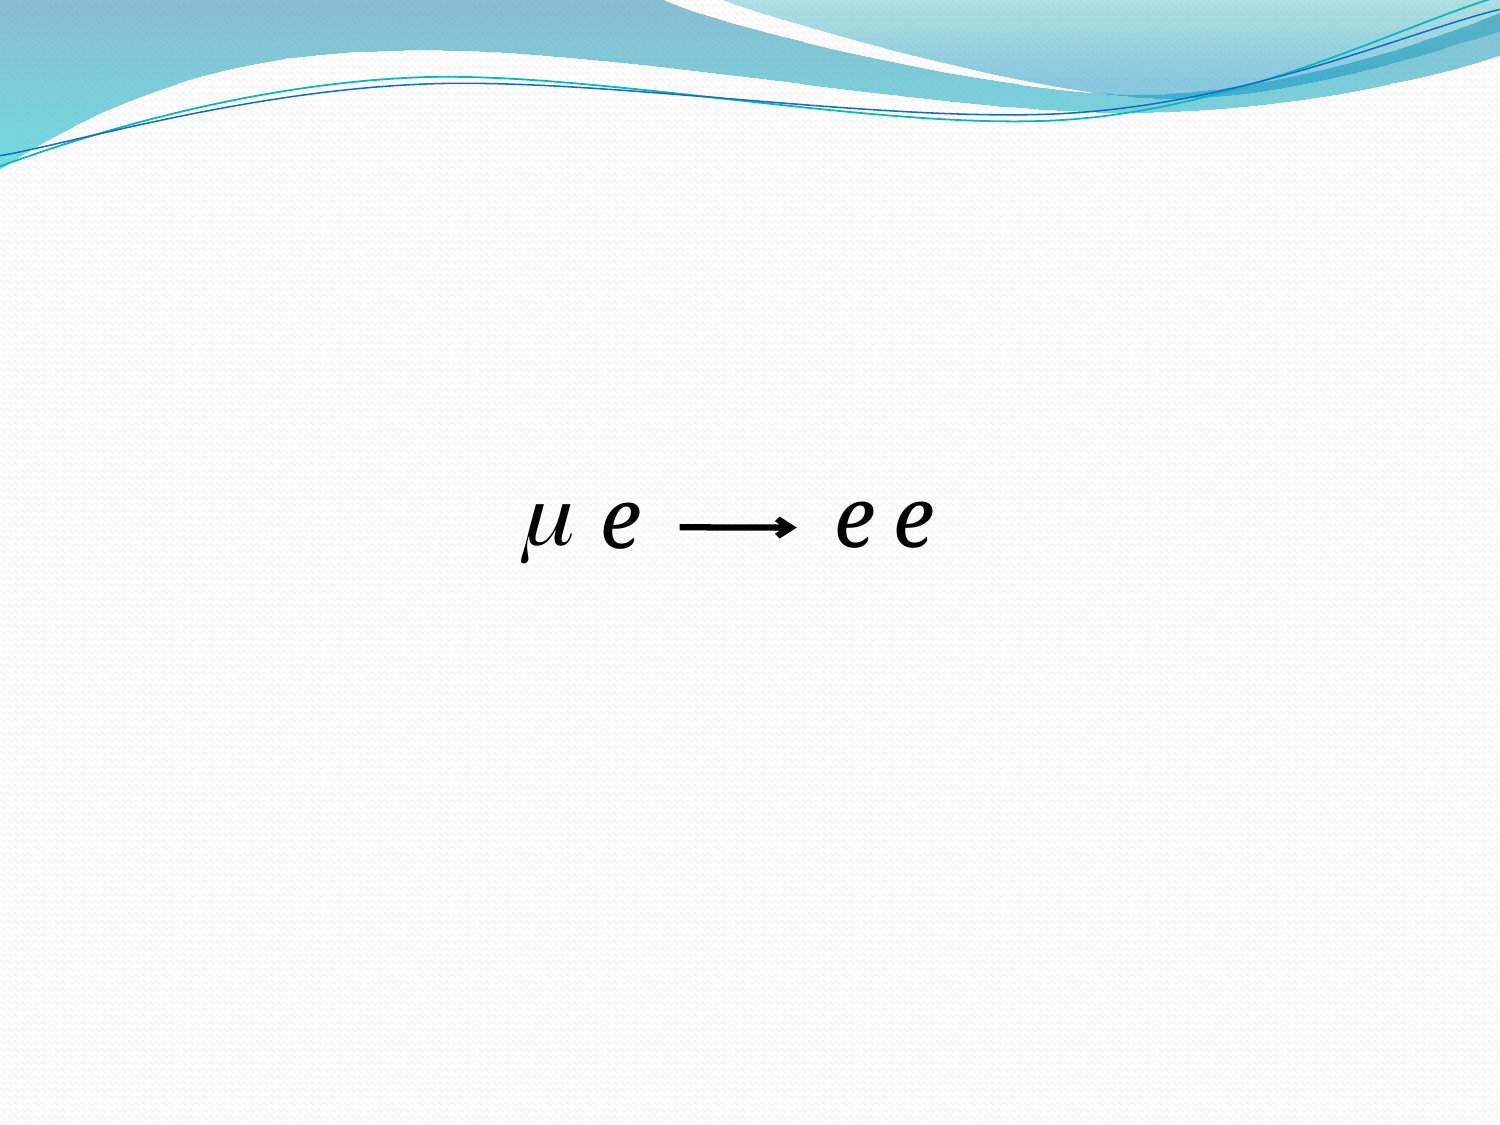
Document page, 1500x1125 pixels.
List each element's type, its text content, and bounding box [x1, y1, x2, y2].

text_box e [585, 458, 715, 573]
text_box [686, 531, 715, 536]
text_box [675, 527, 715, 543]
text_box e [820, 457, 878, 572]
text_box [682, 531, 715, 538]
text_box e [878, 457, 1008, 572]
text_box m [503, 446, 610, 572]
